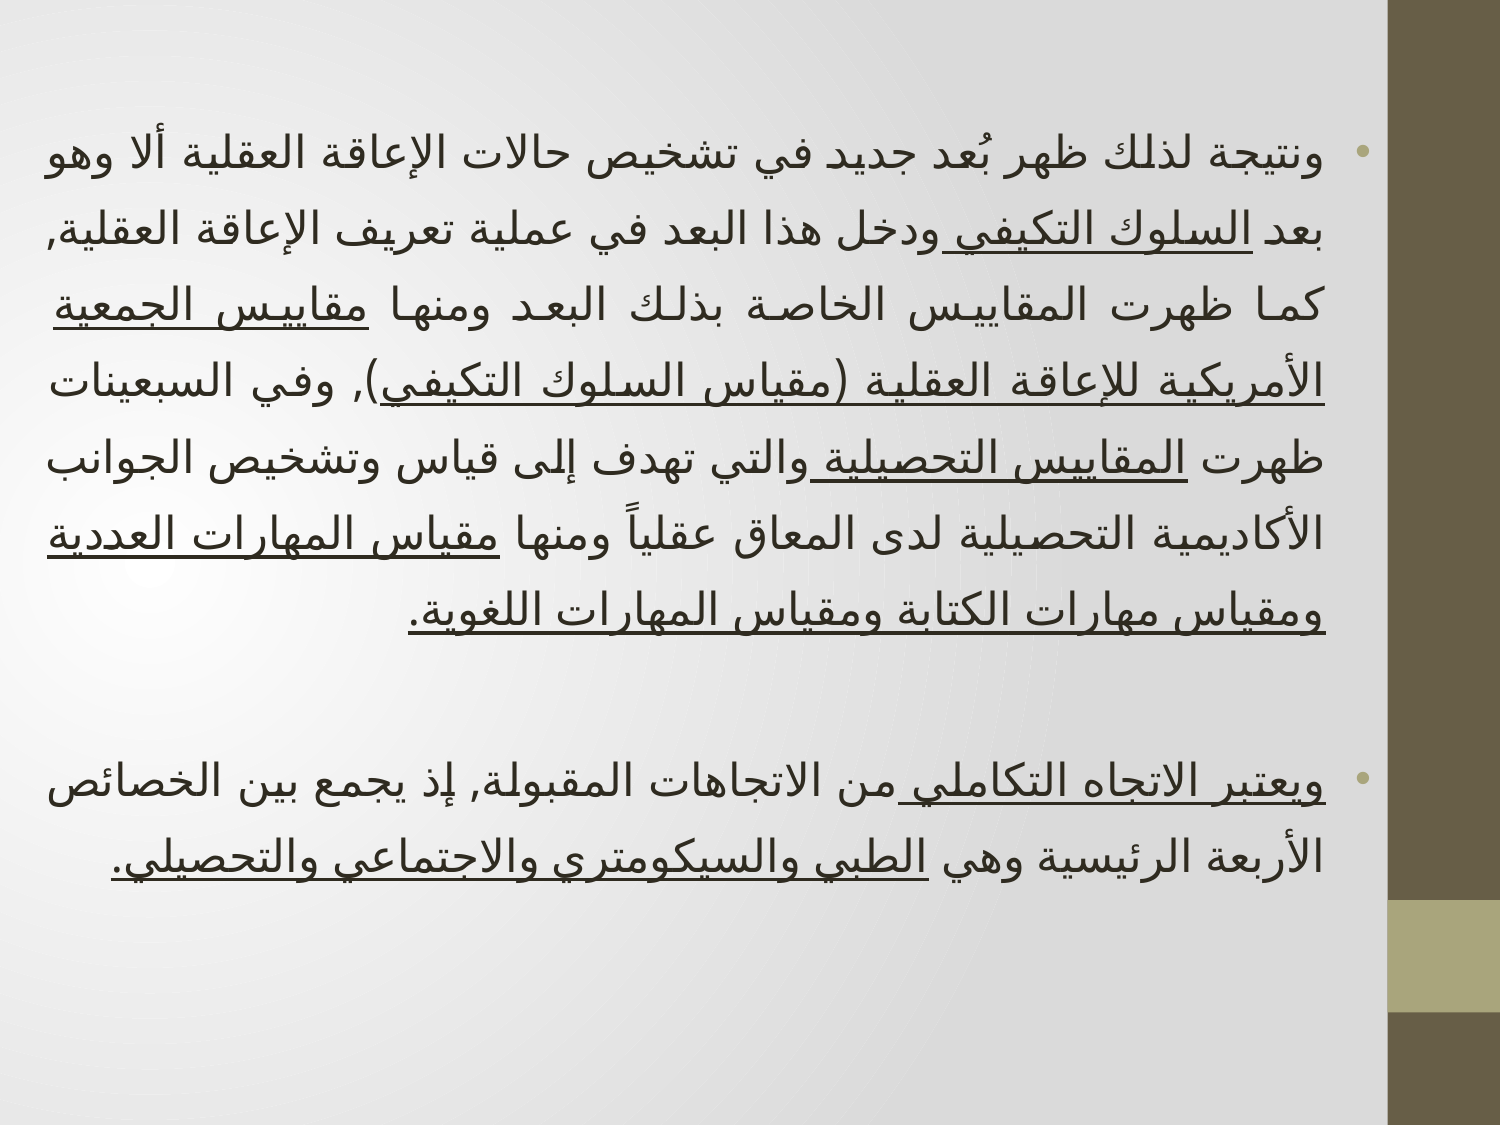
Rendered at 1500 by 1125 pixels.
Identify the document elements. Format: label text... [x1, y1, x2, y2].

list ونتيجة لذلك ظهر بُعد جديد في تشخيص حالات الإعاقة العقلية ألا وهو بعد السلوك التكيفي ودخل هذا البعد في عملية تعريف الإعاقة العقلية, كما ظهرت المقاييس الخاصة بذلك البعد ومنها مقاييس الجمعية الأمريكية للإعاقة العقلية (مقياس السلوك التكيفي), وفي السبعينات ظهرت المقاييس التحصيلية والتي تهدف إلى قياس وتشخيص الجوانب الأكاديمية التحصيلية لدى المعاق عقلياً ومنها مقياس المهارات العددية ومقياس مهارات الكتابة ومقياس المهارات اللغوية. ويعتبر الاتجاه التكاملي من الاتجاهات المقبولة, إذ يجمع بين الخصائص الأربعة الرئيسية وهي الطبي والسيكومتري والاجتماعي والتحصيلي. [29, 93, 1388, 1005]
